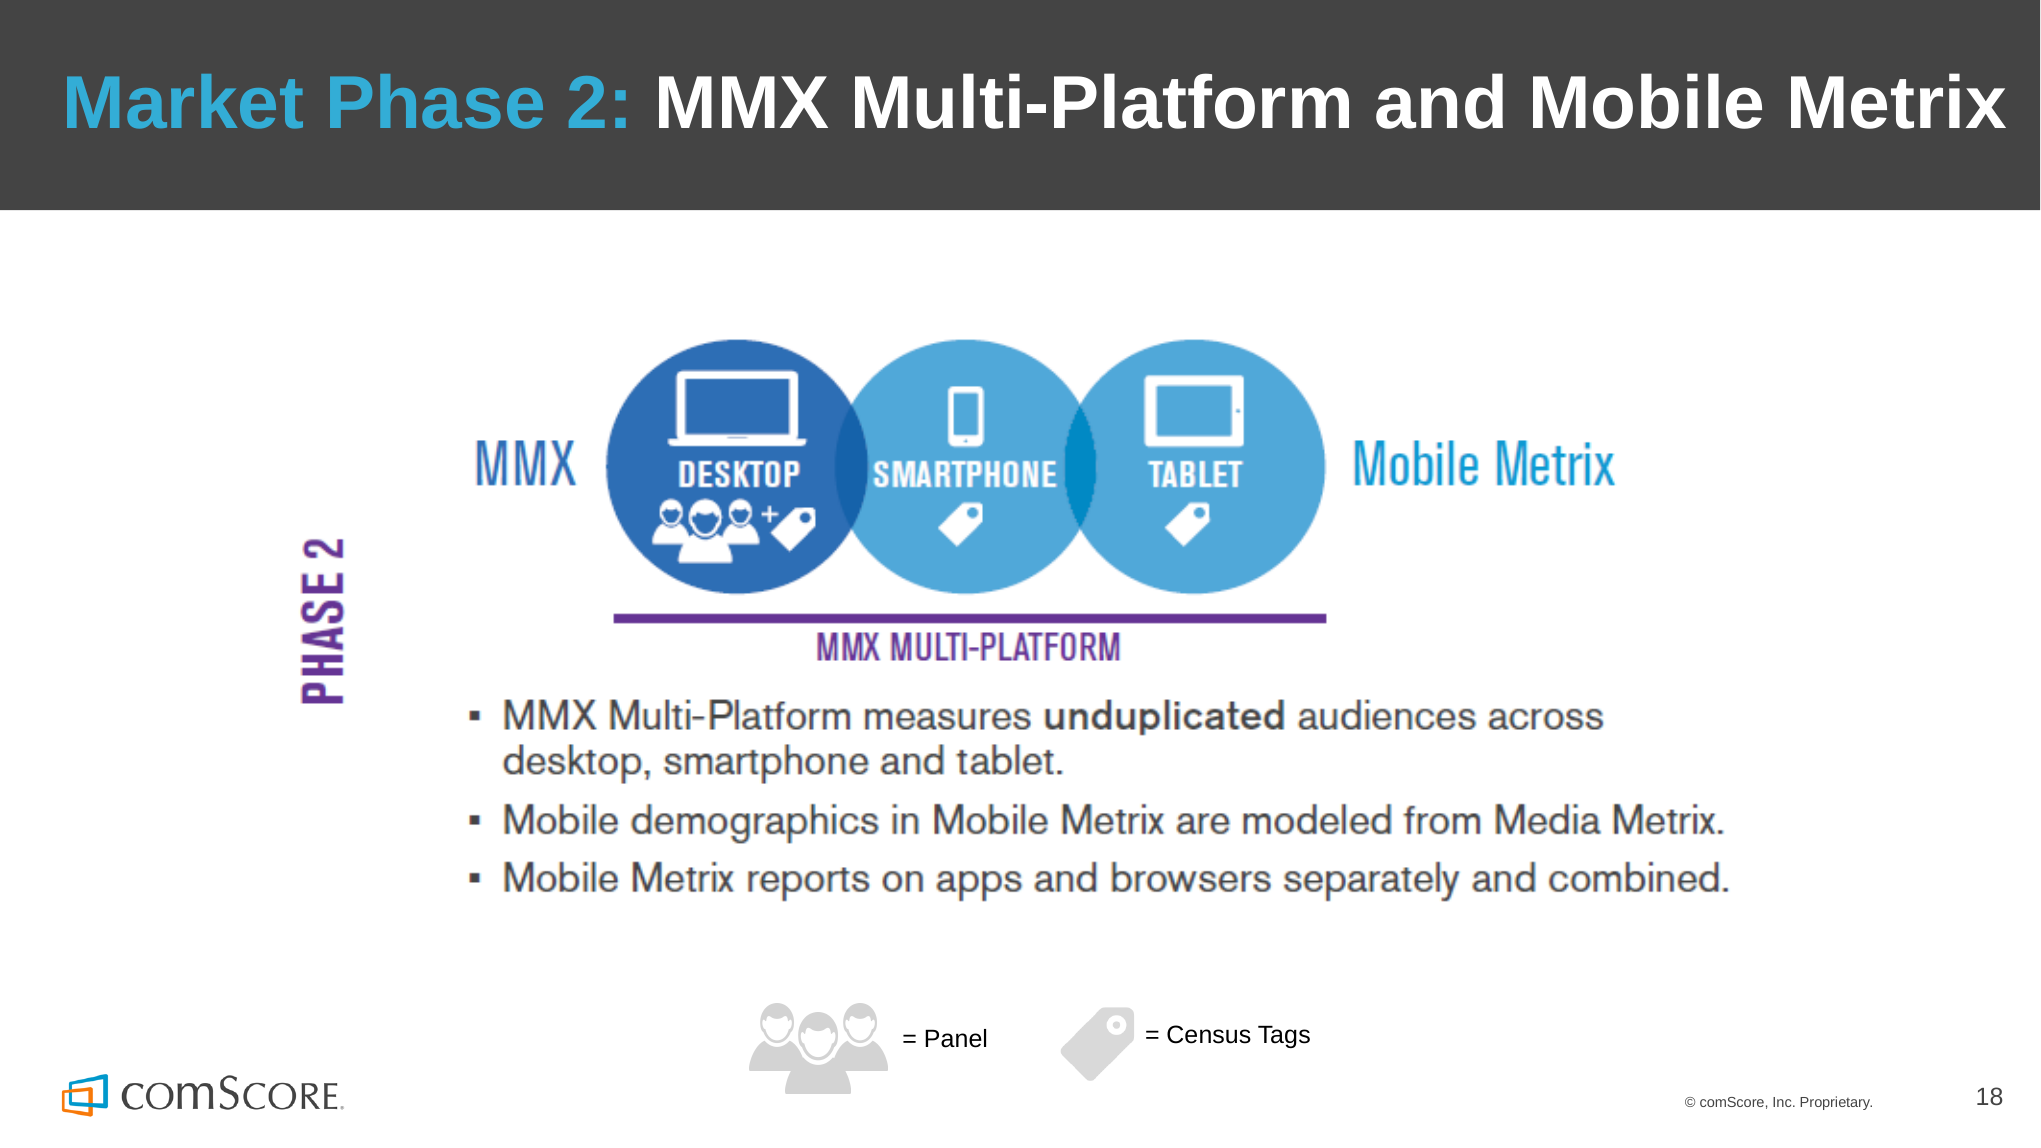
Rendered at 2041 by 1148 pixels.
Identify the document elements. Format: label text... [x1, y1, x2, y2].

picture [229, 322, 1760, 922]
picture [54, 1066, 351, 1124]
text_box [0, 0, 2041, 212]
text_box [748, 1002, 1426, 1094]
title Market Phase 2: MMX Multi-Platform and Mobile Metrix [38, 9, 2033, 197]
